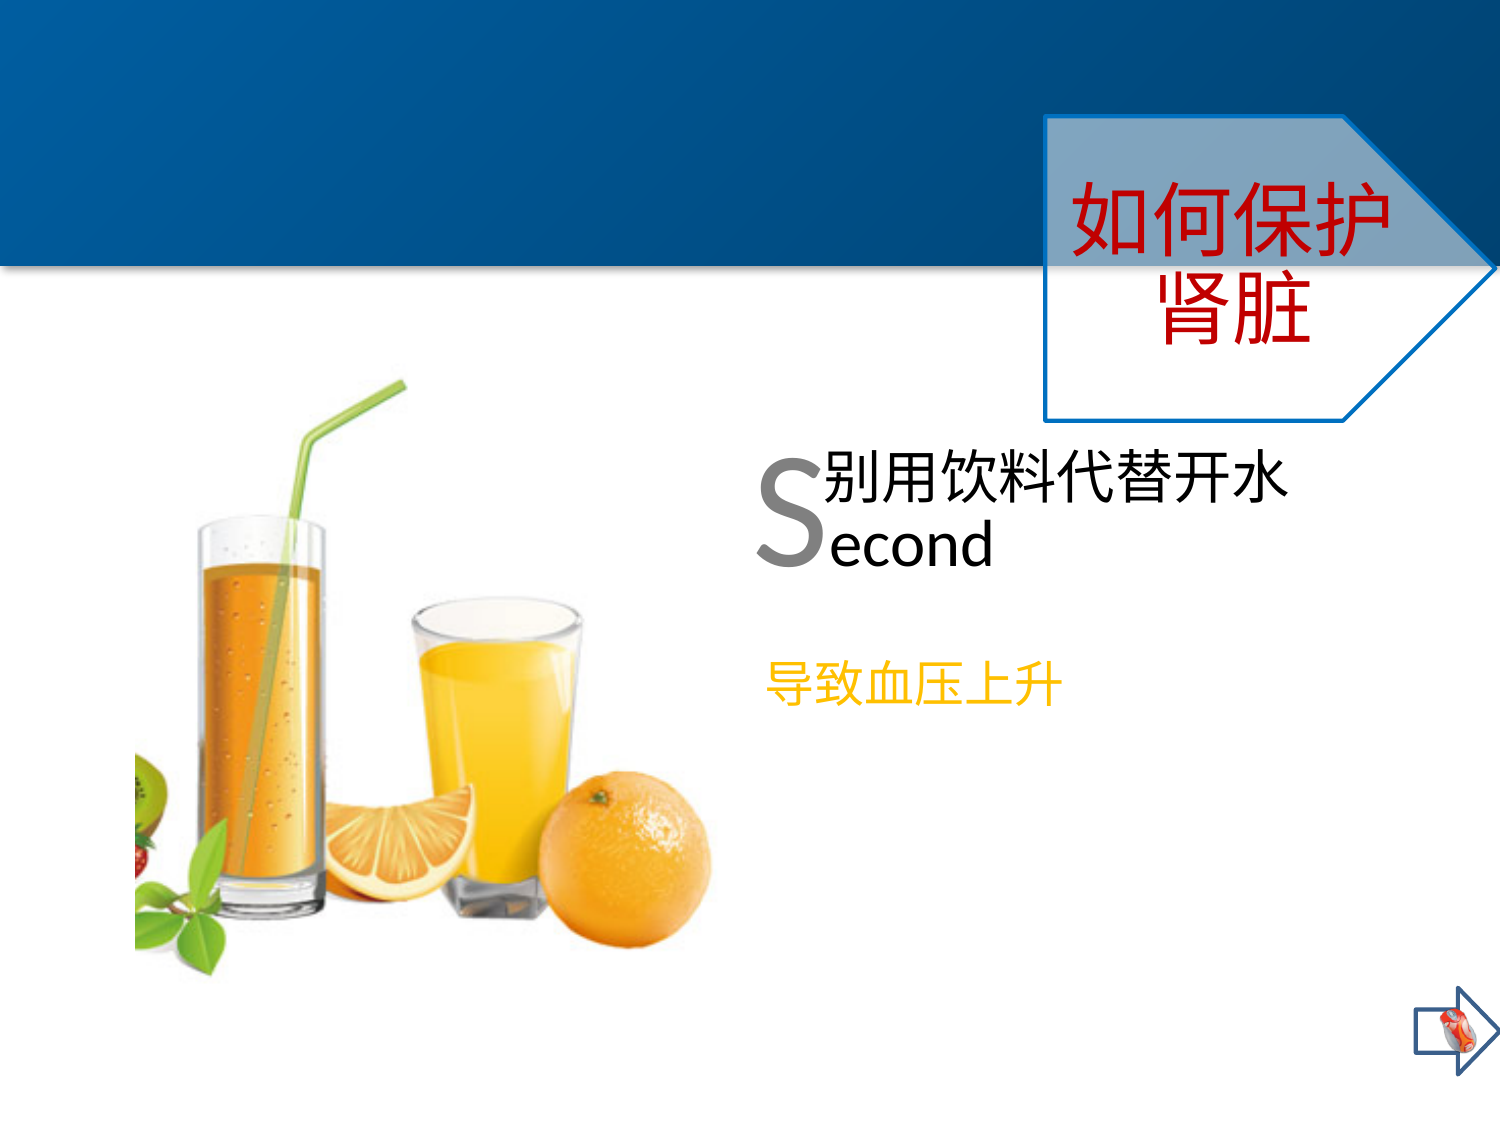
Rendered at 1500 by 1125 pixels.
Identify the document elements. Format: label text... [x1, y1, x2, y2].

text_box [0, 0, 1500, 268]
picture [135, 348, 751, 988]
text_box 导致血压上升 [754, 645, 1341, 720]
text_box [754, 392, 1341, 610]
text_box 如何保护肾脏 [1043, 114, 1498, 422]
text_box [1415, 987, 1500, 1075]
